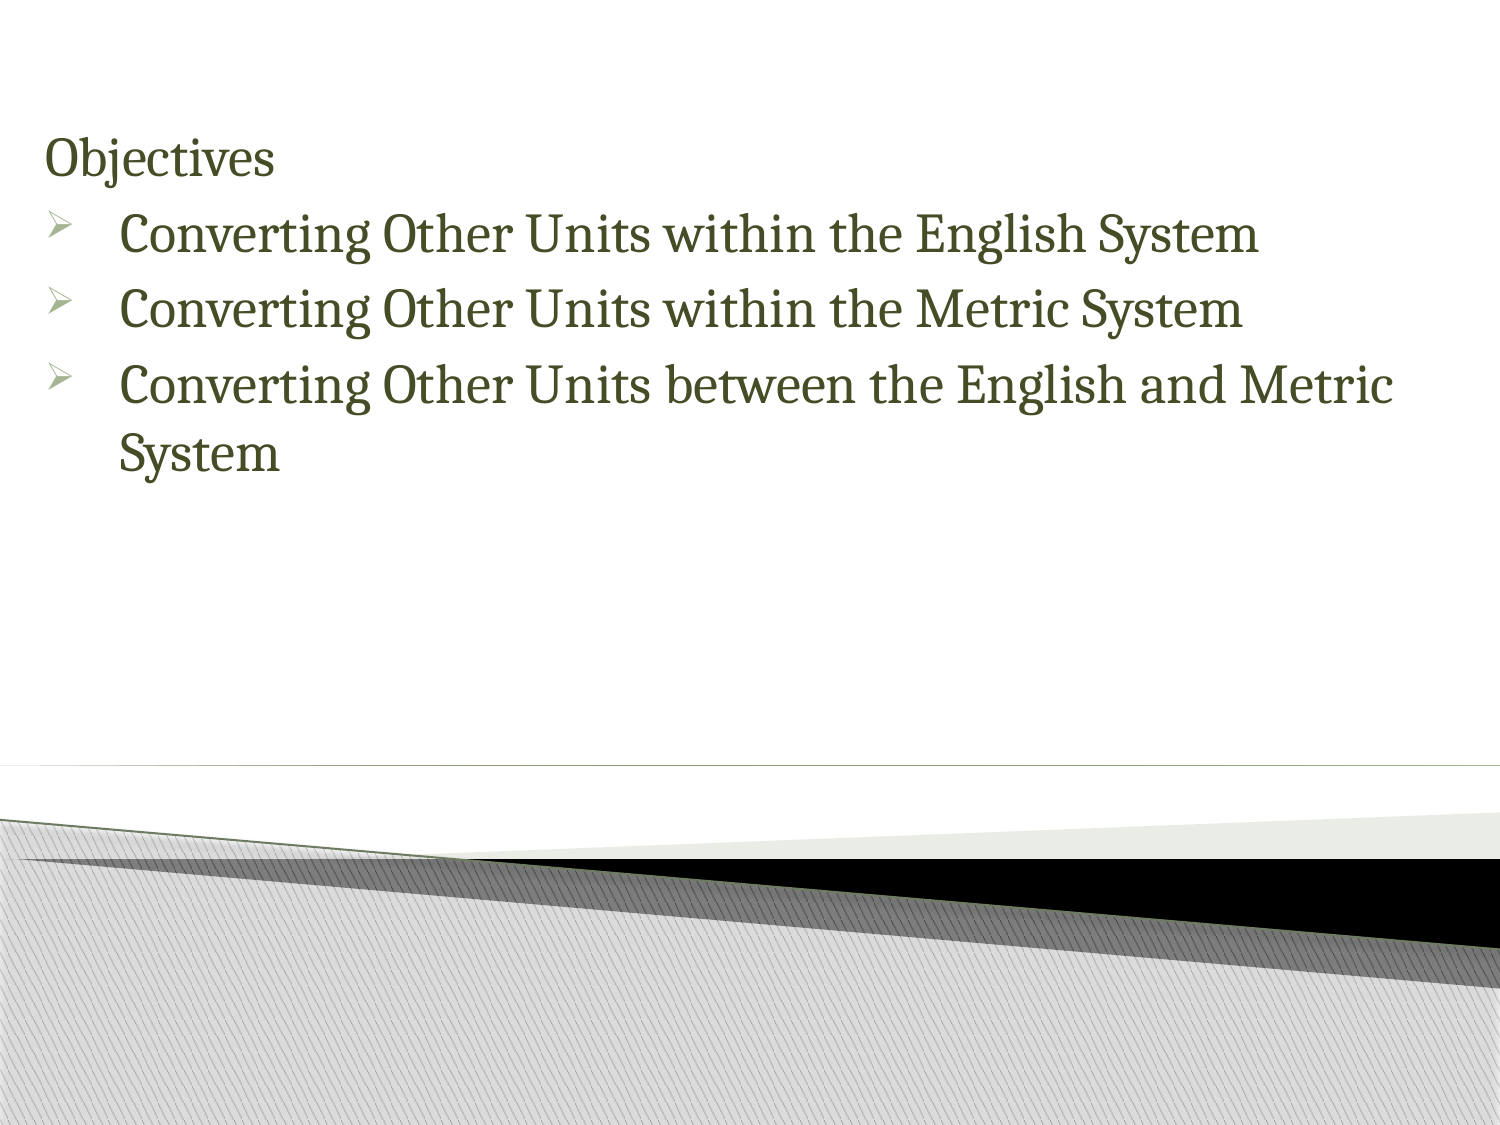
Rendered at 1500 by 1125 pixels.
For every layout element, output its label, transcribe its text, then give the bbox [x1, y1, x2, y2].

subtitle Objectives Converting Other Units within the English System Converting Other Units within the Metric System Converting Other Units between the English and Metric System [37, 112, 1463, 790]
picture [5, 859, 1500, 989]
